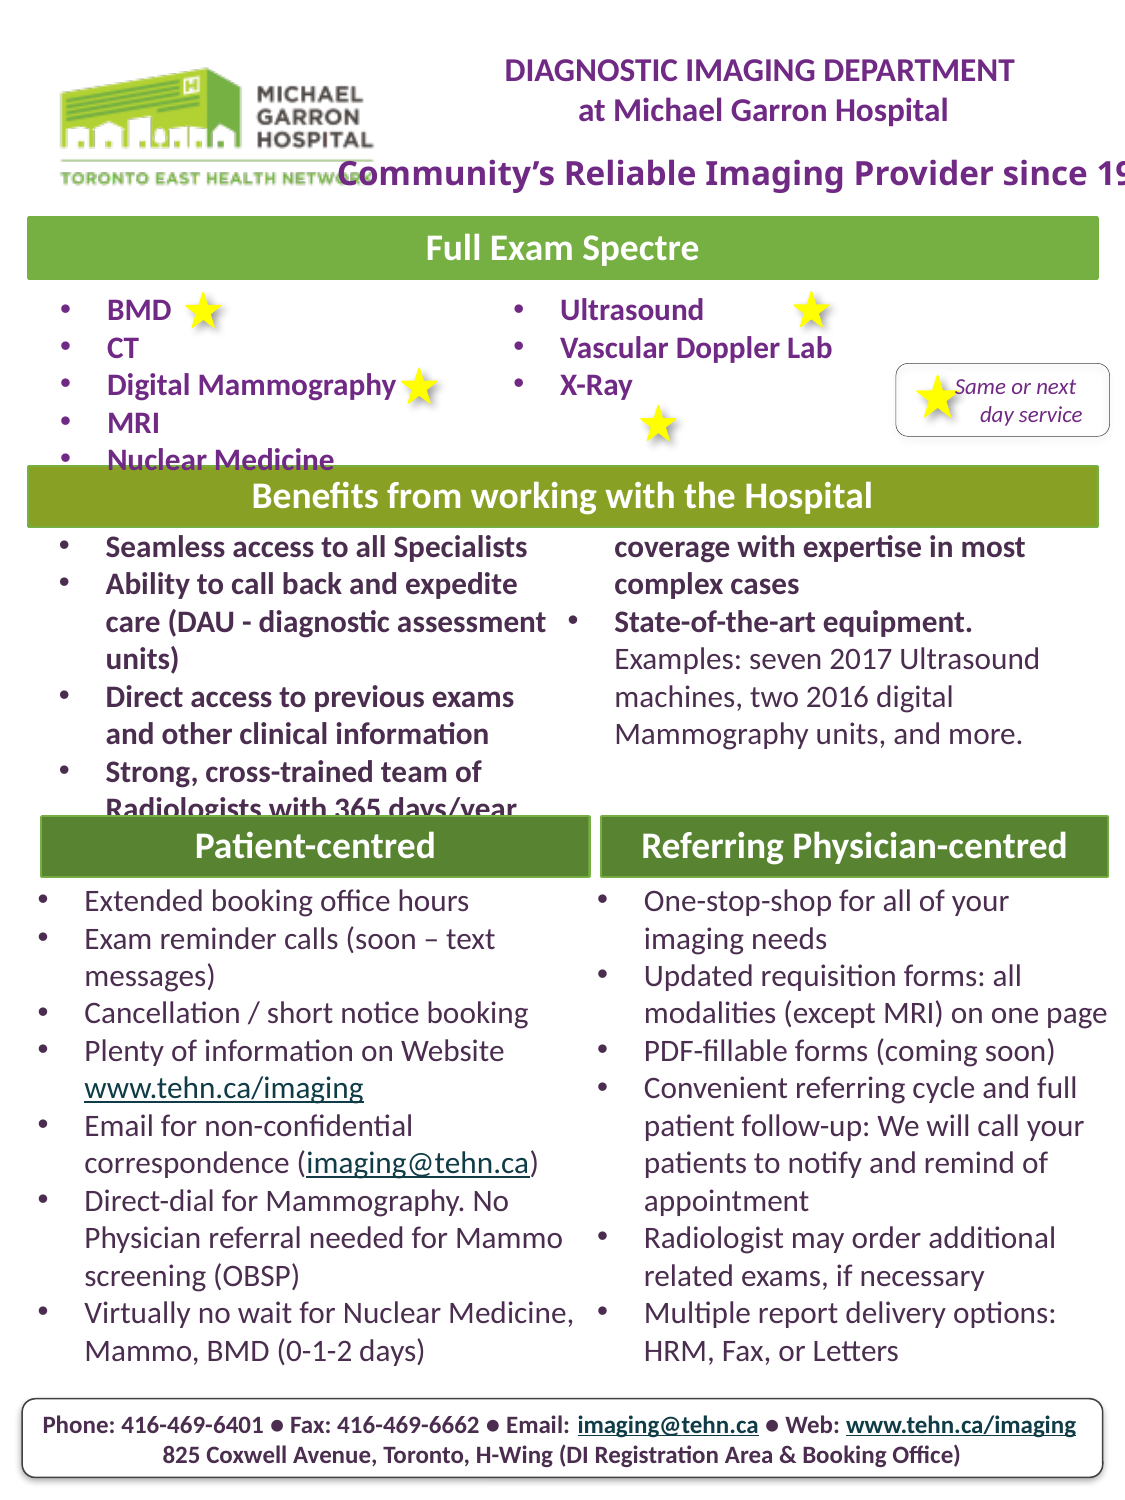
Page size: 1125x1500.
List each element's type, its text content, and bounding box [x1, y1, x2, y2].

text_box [57, 40, 1099, 201]
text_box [22, 816, 1125, 1381]
text_box Phone: 416-469-6401 ● Fax: 416-469-6662 ● Email: imaging@tehn.ca ● Web: www.tehn.ca/imaging 825 Coxwell Avenue, Toronto, H-Wing (DI Registration Area & Booking Office) [21, 1397, 1104, 1479]
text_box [28, 466, 1097, 800]
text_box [28, 218, 1125, 450]
